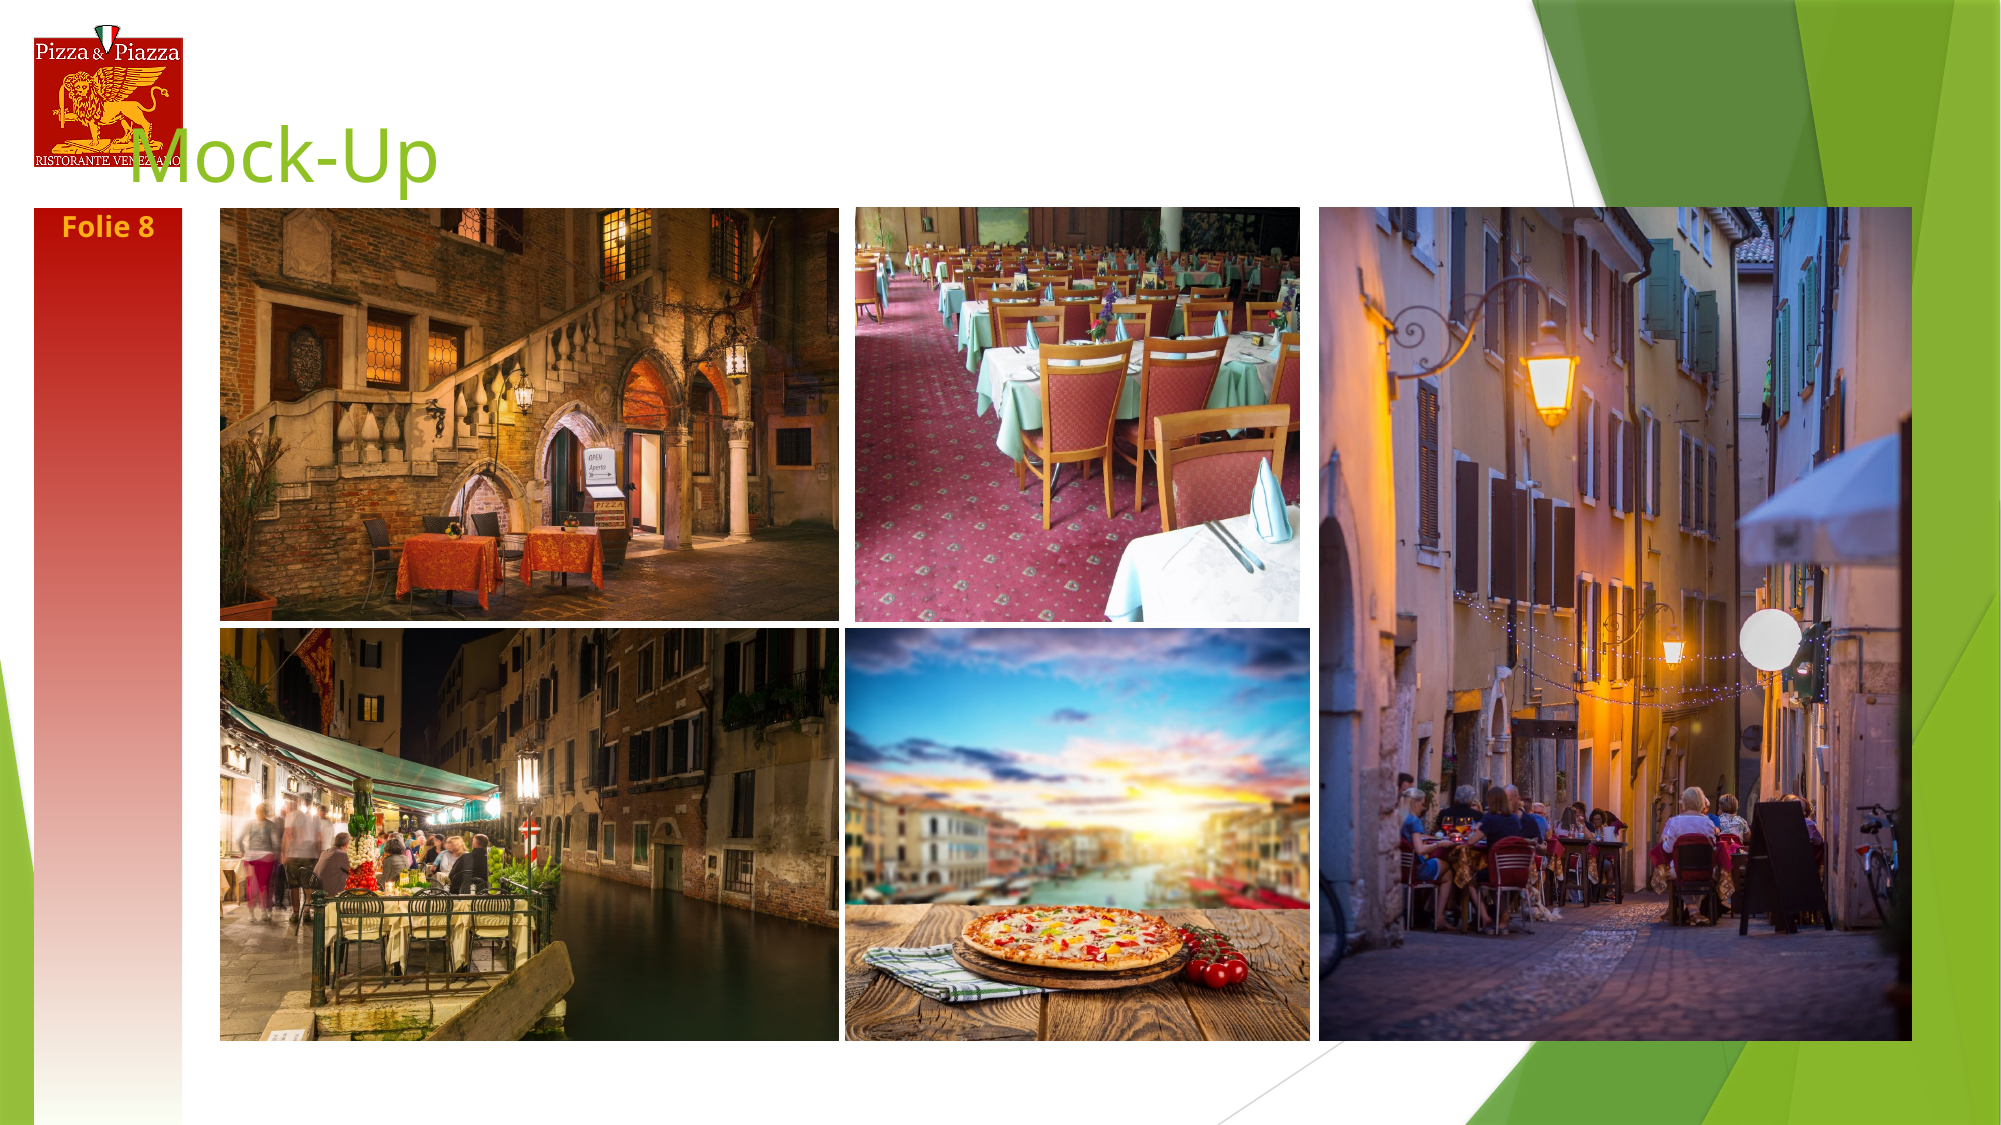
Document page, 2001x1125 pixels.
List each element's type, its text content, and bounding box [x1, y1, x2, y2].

picture [219, 208, 839, 622]
picture [34, 25, 183, 167]
picture [1318, 207, 1913, 1042]
picture [845, 627, 1311, 1042]
title Mock-Up [111, 99, 1522, 317]
picture [219, 627, 839, 1042]
picture [855, 207, 1300, 623]
